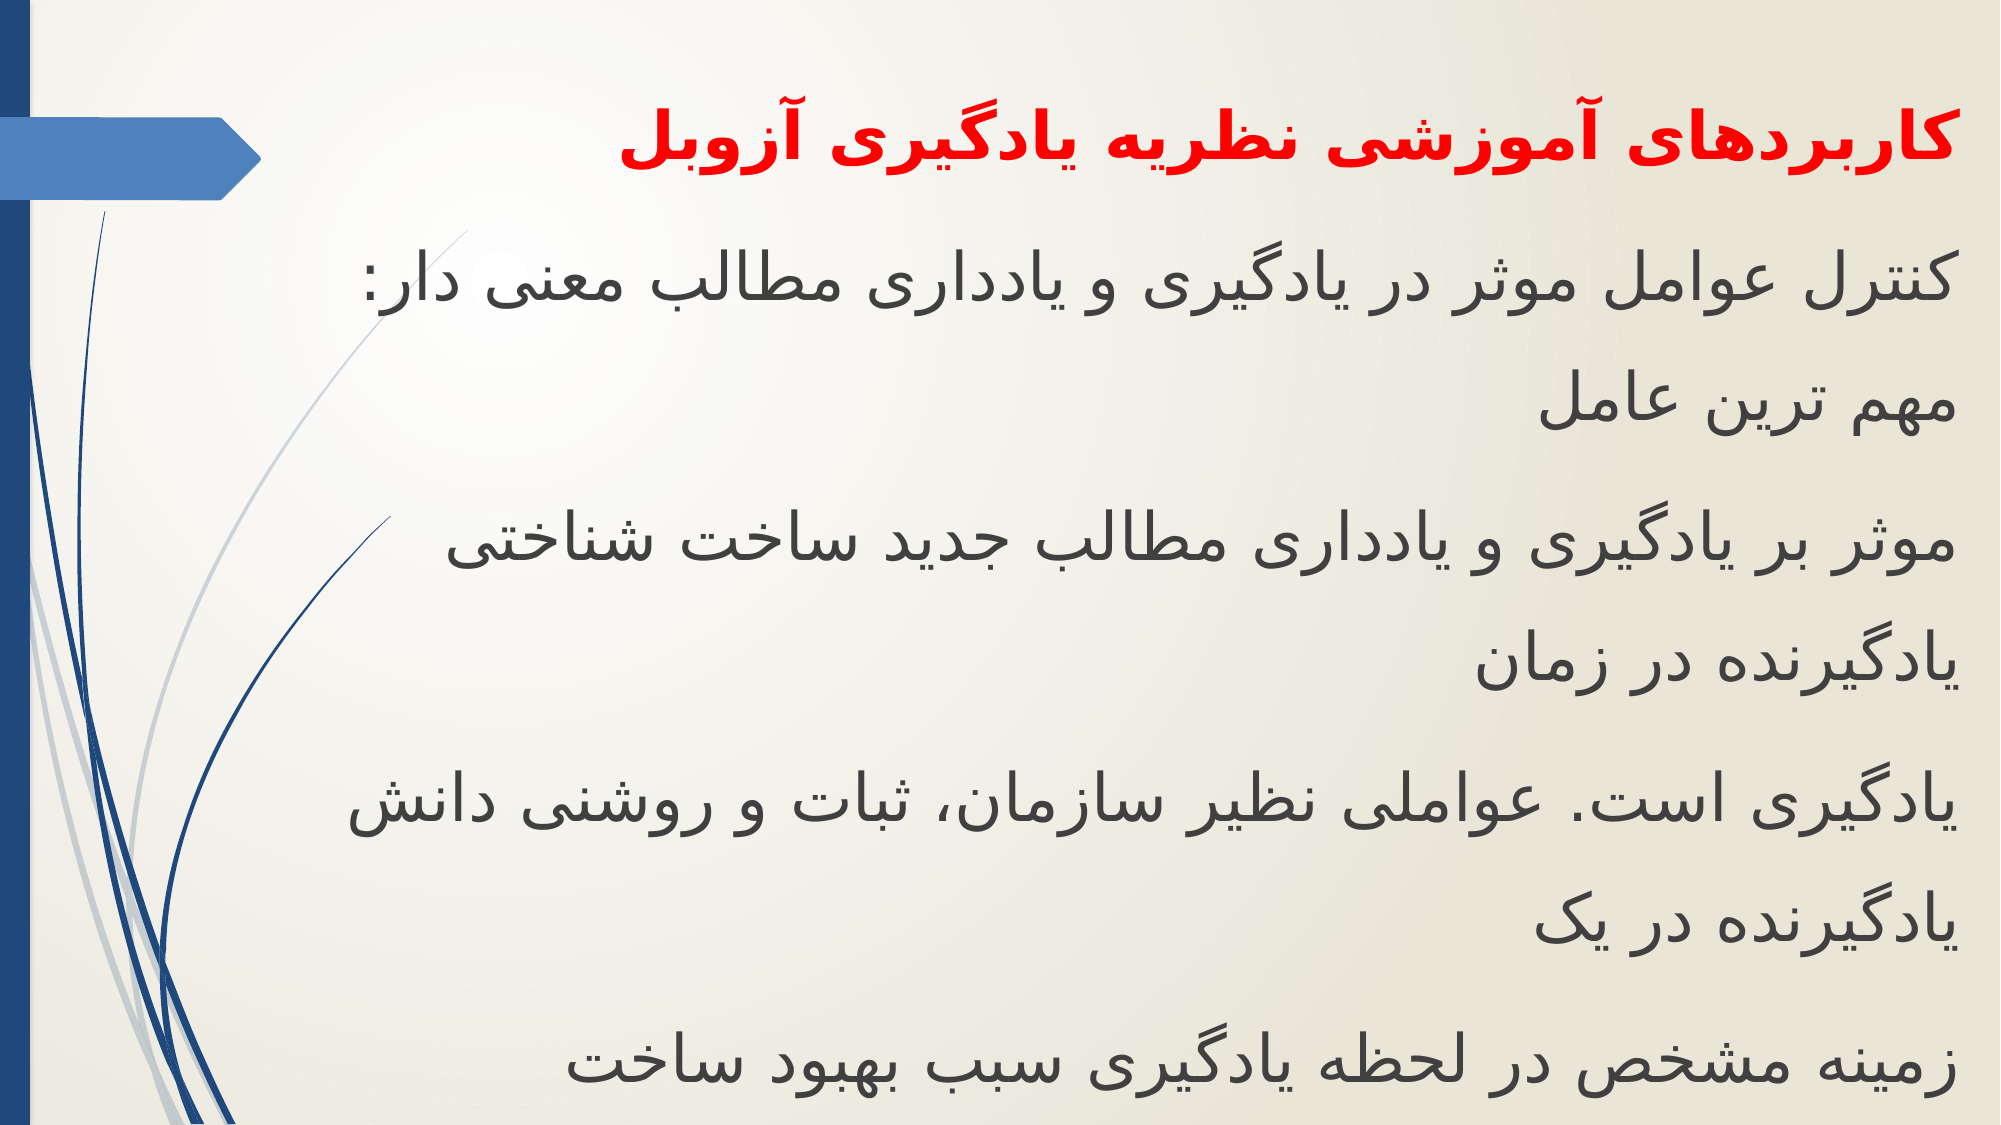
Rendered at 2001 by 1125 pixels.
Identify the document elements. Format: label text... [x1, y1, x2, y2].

list کاربردهای آموزشی نظريه يادگیری آزوبل کنترل عوامل موثر در یادگیری و یادداری مطالب معنی دار: مهم ترین عامل موثر بر یادگیری و یادداری مطالب جدید ساخت شناختی یادگیرنده در زمان یادگیری است. عواملی نظیر سازمان، ثبات و روشنی دانش یادگیرنده در یک زمینه مشخص در لحظه یادگیری سبب بهبود ساخت شناختی و به دنبال آن افزایش کیفیت یادگیری و یادداری می شود. [323, 45, 1977, 1024]
